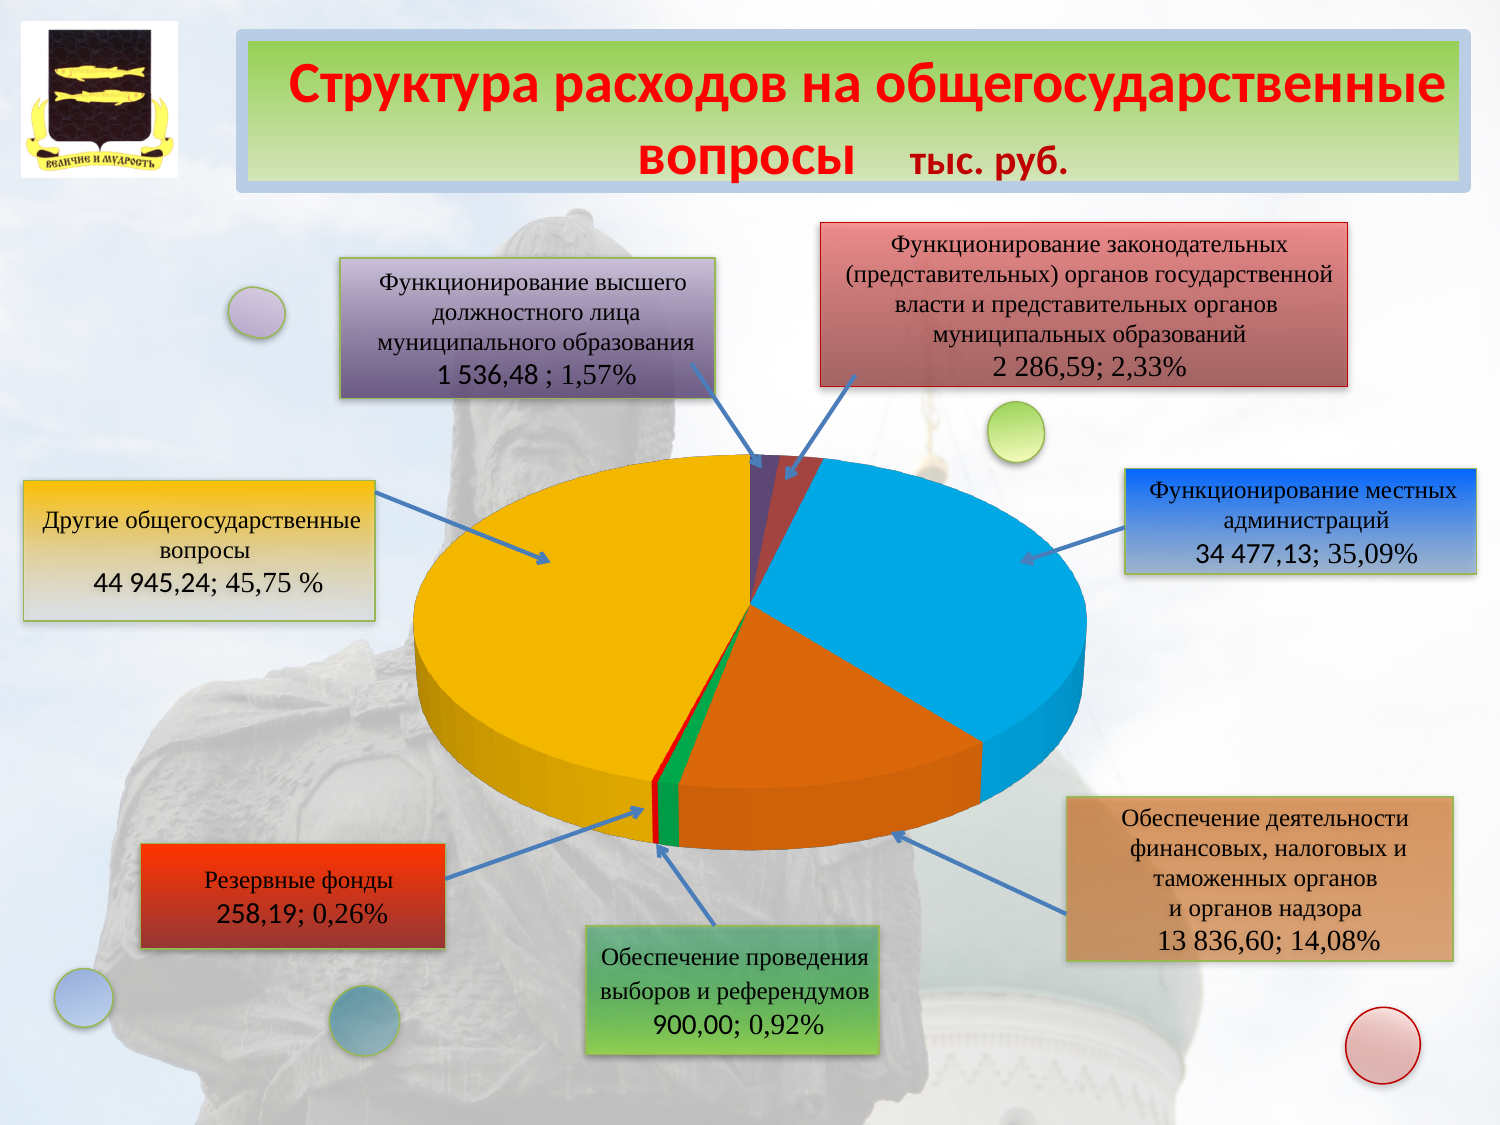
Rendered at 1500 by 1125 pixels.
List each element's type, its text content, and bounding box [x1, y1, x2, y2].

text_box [644, 904, 727, 915]
text_box Обеспечение проведения выборов и референдумов 900,00; 0,92% [585, 925, 880, 1055]
text_box Резервные фонды 258,19; 0,26% [140, 843, 446, 950]
text_box [328, 984, 401, 1057]
text_box Структура расходов на общегосударственные вопросы тыс. руб. [240, 33, 1467, 189]
text_box [21, 21, 178, 178]
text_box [673, 380, 780, 452]
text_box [374, 491, 552, 563]
chart [374, 409, 1126, 896]
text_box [767, 392, 874, 464]
text_box [997, 401, 1035, 408]
text_box Другие общегосударственные вопросы 44 945,24; 45,75 % [23, 480, 369, 622]
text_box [1019, 527, 1126, 563]
text_box Функционирование местных администраций 34 477,13; 35,09% [1129, 468, 1477, 575]
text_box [890, 831, 1067, 915]
text_box [1344, 1006, 1422, 1085]
text_box Функционирование высшего должностного лица муниципального образования 1 536,48 ; 1,57% [339, 257, 716, 399]
text_box [227, 286, 286, 339]
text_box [445, 808, 645, 880]
text_box [53, 967, 114, 1028]
text_box Обеспечение деятельности финансовых, налоговых и таможенных органов и органов надзора 13 836,60; 14,08% [1066, 796, 1454, 962]
text_box Функционирование законодательных (представительных) органов государственной власти и представительных органов муниципальных образований 2 286,59; 2,33% [820, 222, 1348, 387]
